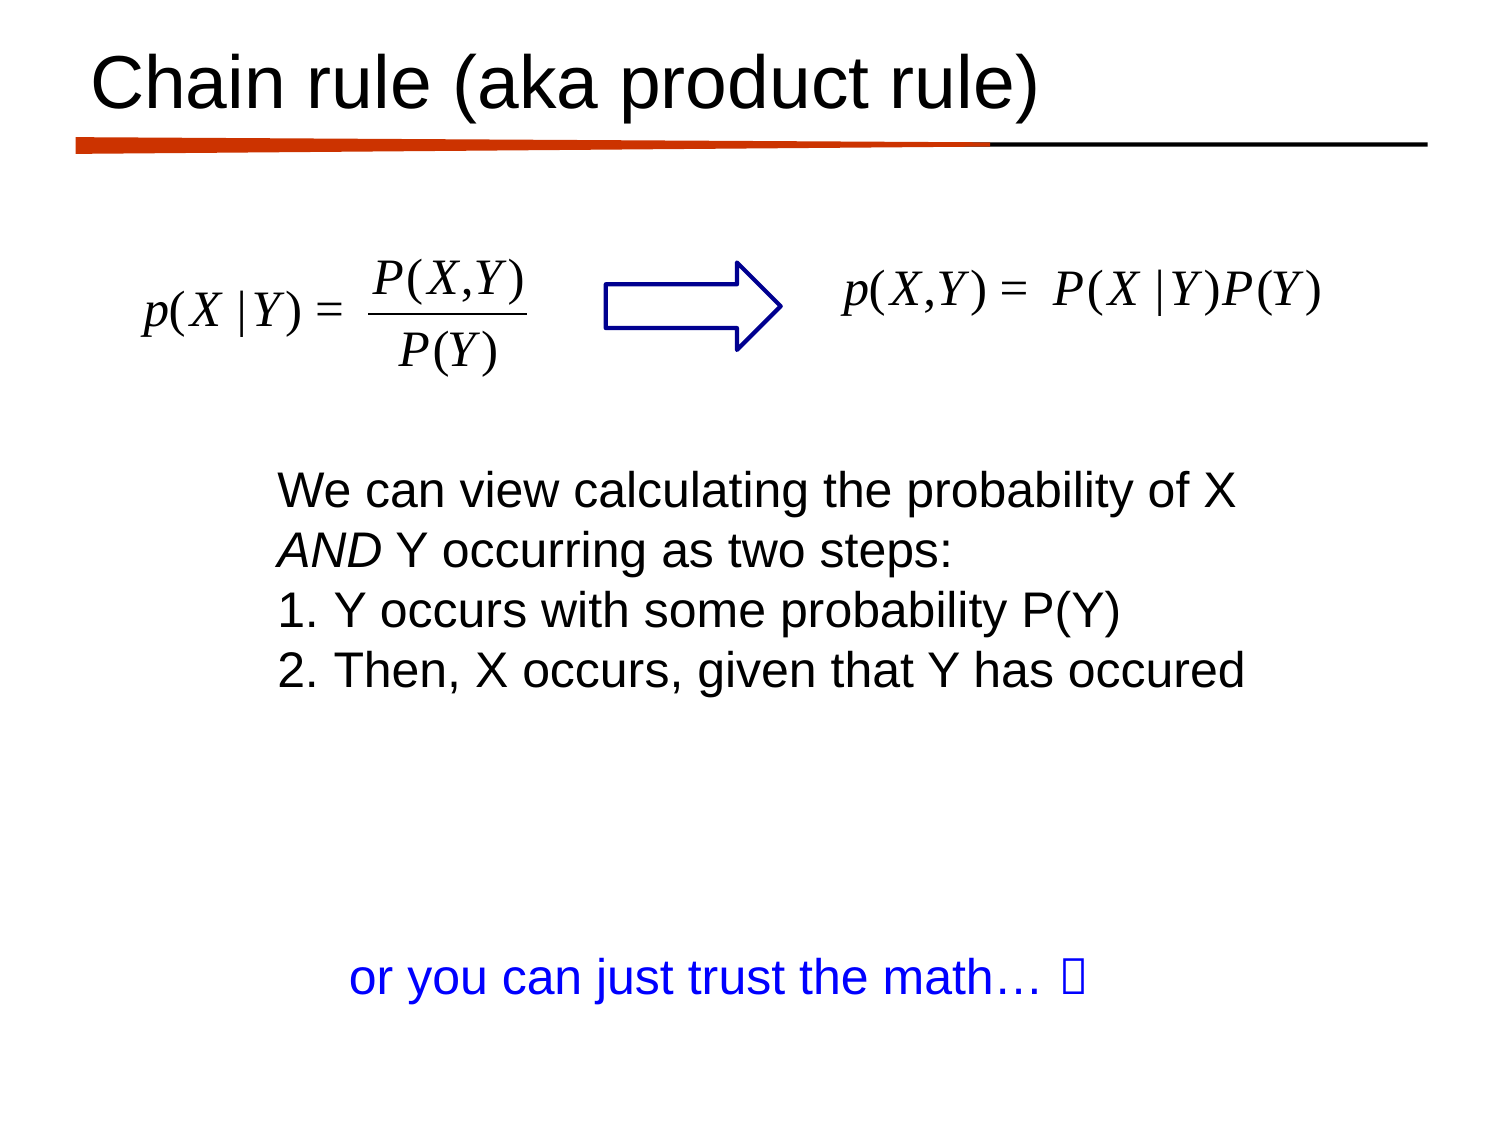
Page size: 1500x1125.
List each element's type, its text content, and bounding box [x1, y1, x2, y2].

text_box [605, 262, 781, 350]
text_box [830, 262, 1326, 323]
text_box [130, 249, 532, 383]
title Chain rule (aka product rule) [74, 24, 1426, 133]
text_box We can view calculating the probability of X AND Y occurring as two steps: Y occurs with some probability P(Y) Then, X occurs, given that Y has occured [262, 449, 1338, 765]
text_box or you can just trust the math…  [274, 937, 1163, 1013]
